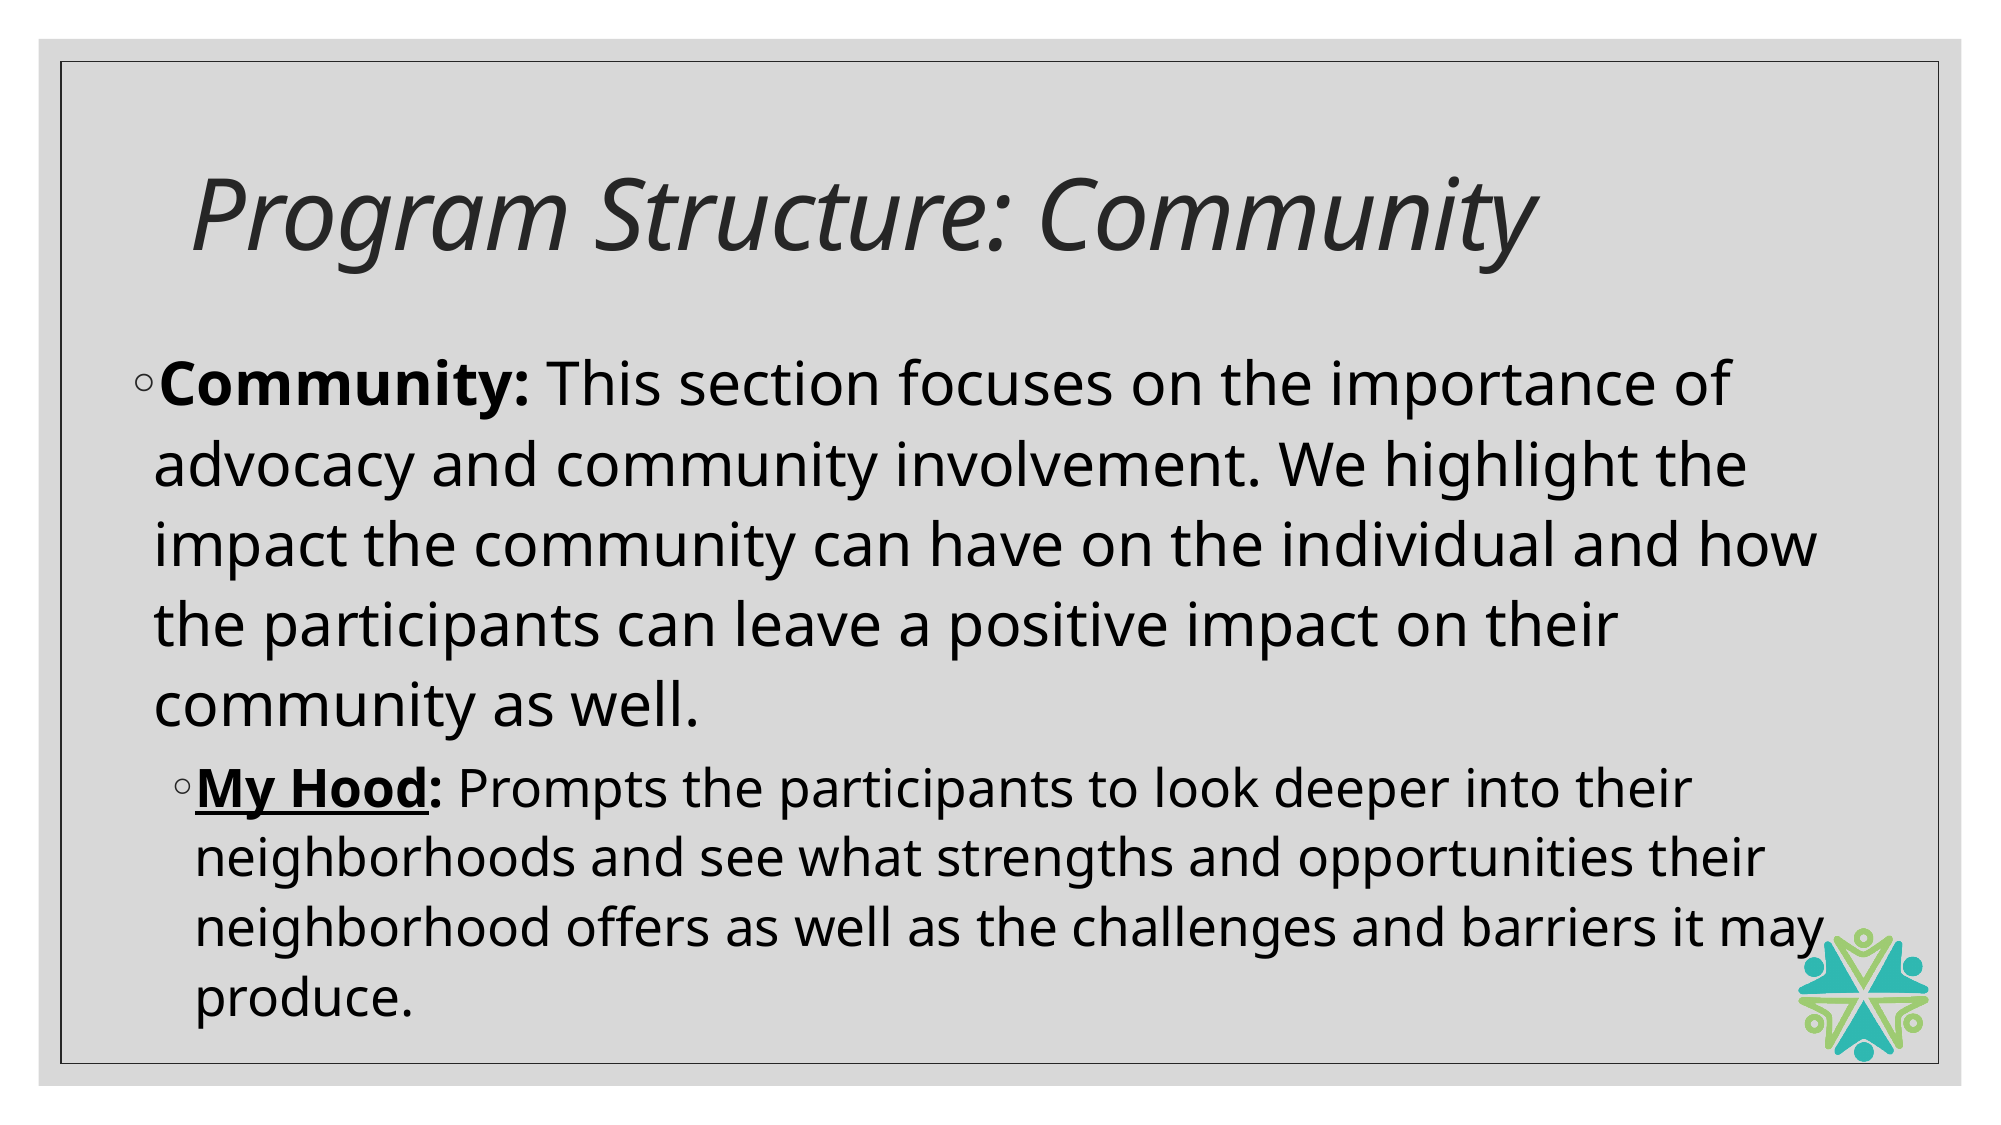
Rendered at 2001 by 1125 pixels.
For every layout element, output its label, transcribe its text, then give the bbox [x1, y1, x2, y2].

title Program Structure: Community [174, 105, 1825, 330]
list Community: This section focuses on the importance of advocacy and community involvement. We highlight the impact the community can have on the individual and how the participants can leave a positive impact on their community as well. My Hood: Prompts the participants to look deeper into their neighborhoods and see what strengths and opportunities their neighborhood offers as well as the challenges and barriers it may produce. [110, 330, 1890, 1037]
picture [1798, 928, 1929, 1062]
